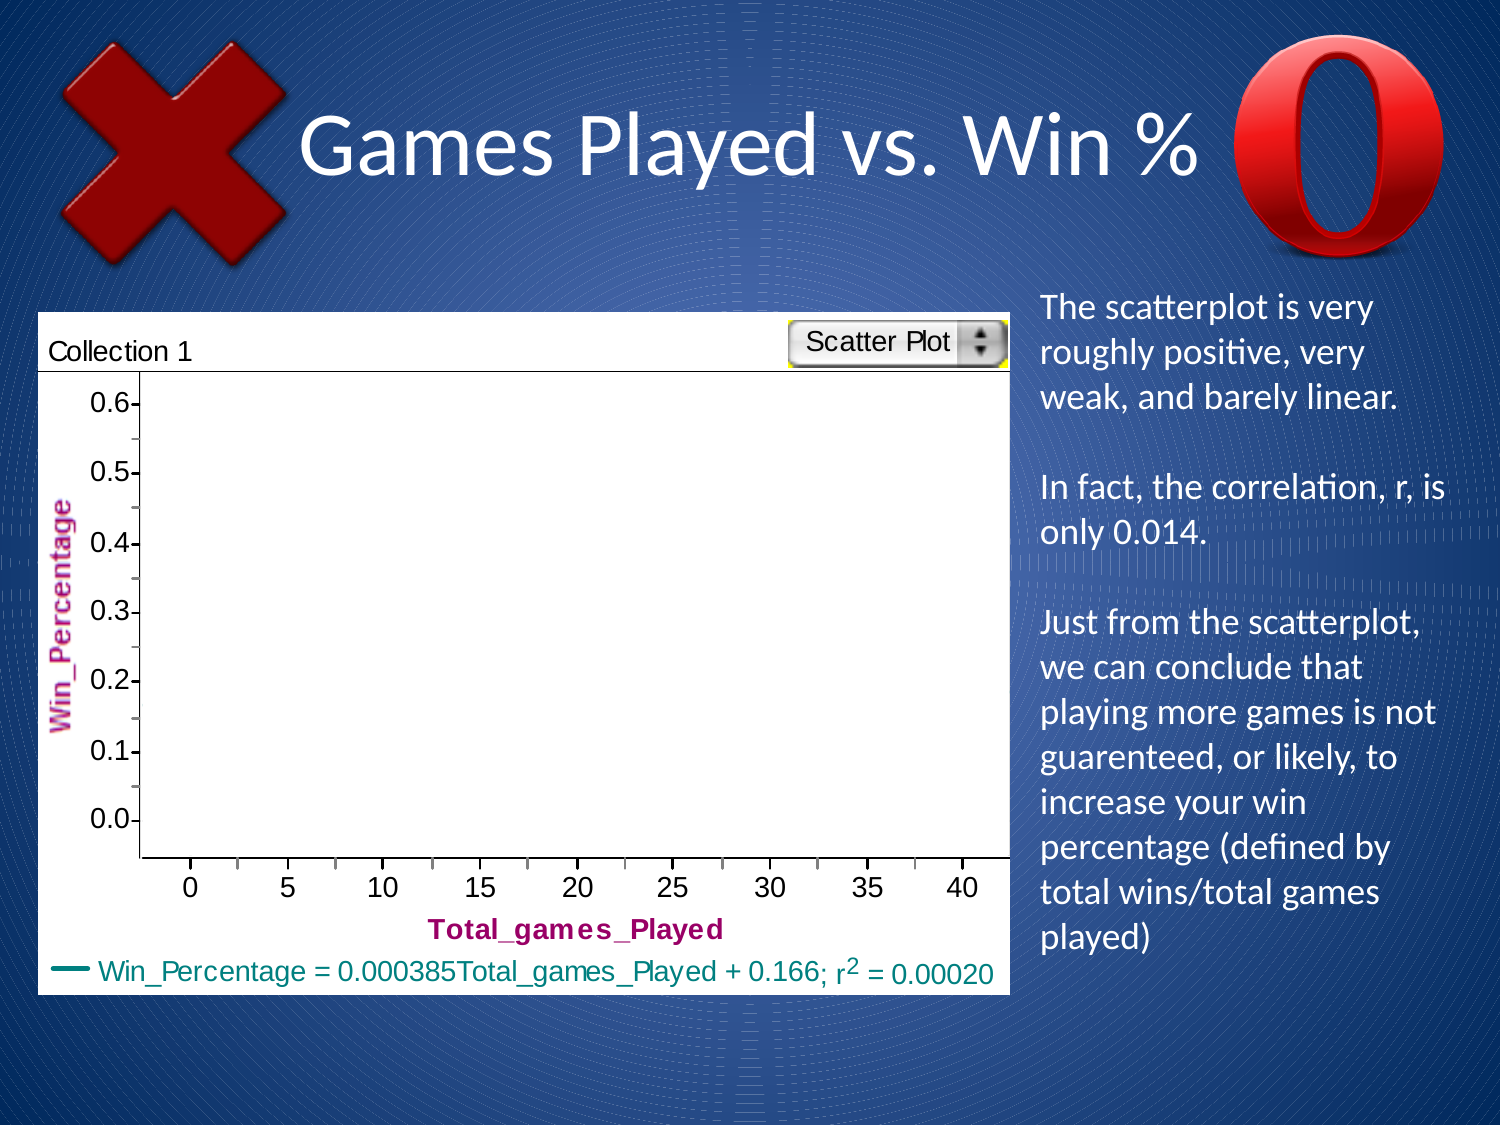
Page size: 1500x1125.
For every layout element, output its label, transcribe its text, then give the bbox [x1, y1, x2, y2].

picture [1214, 22, 1461, 270]
title Games Played vs. Win % [344, 44, 1209, 233]
text_box The scatterplot is very roughly positive, very weak, and barely linear. In fact, the correlation, r, is only 0.014. Just from the scatterplot, we can conclude that playing more games is not guarenteed, or likely, to increase your win percentage (defined by total wins/total games played) [1024, 274, 1463, 965]
picture [6, 0, 1013, 998]
